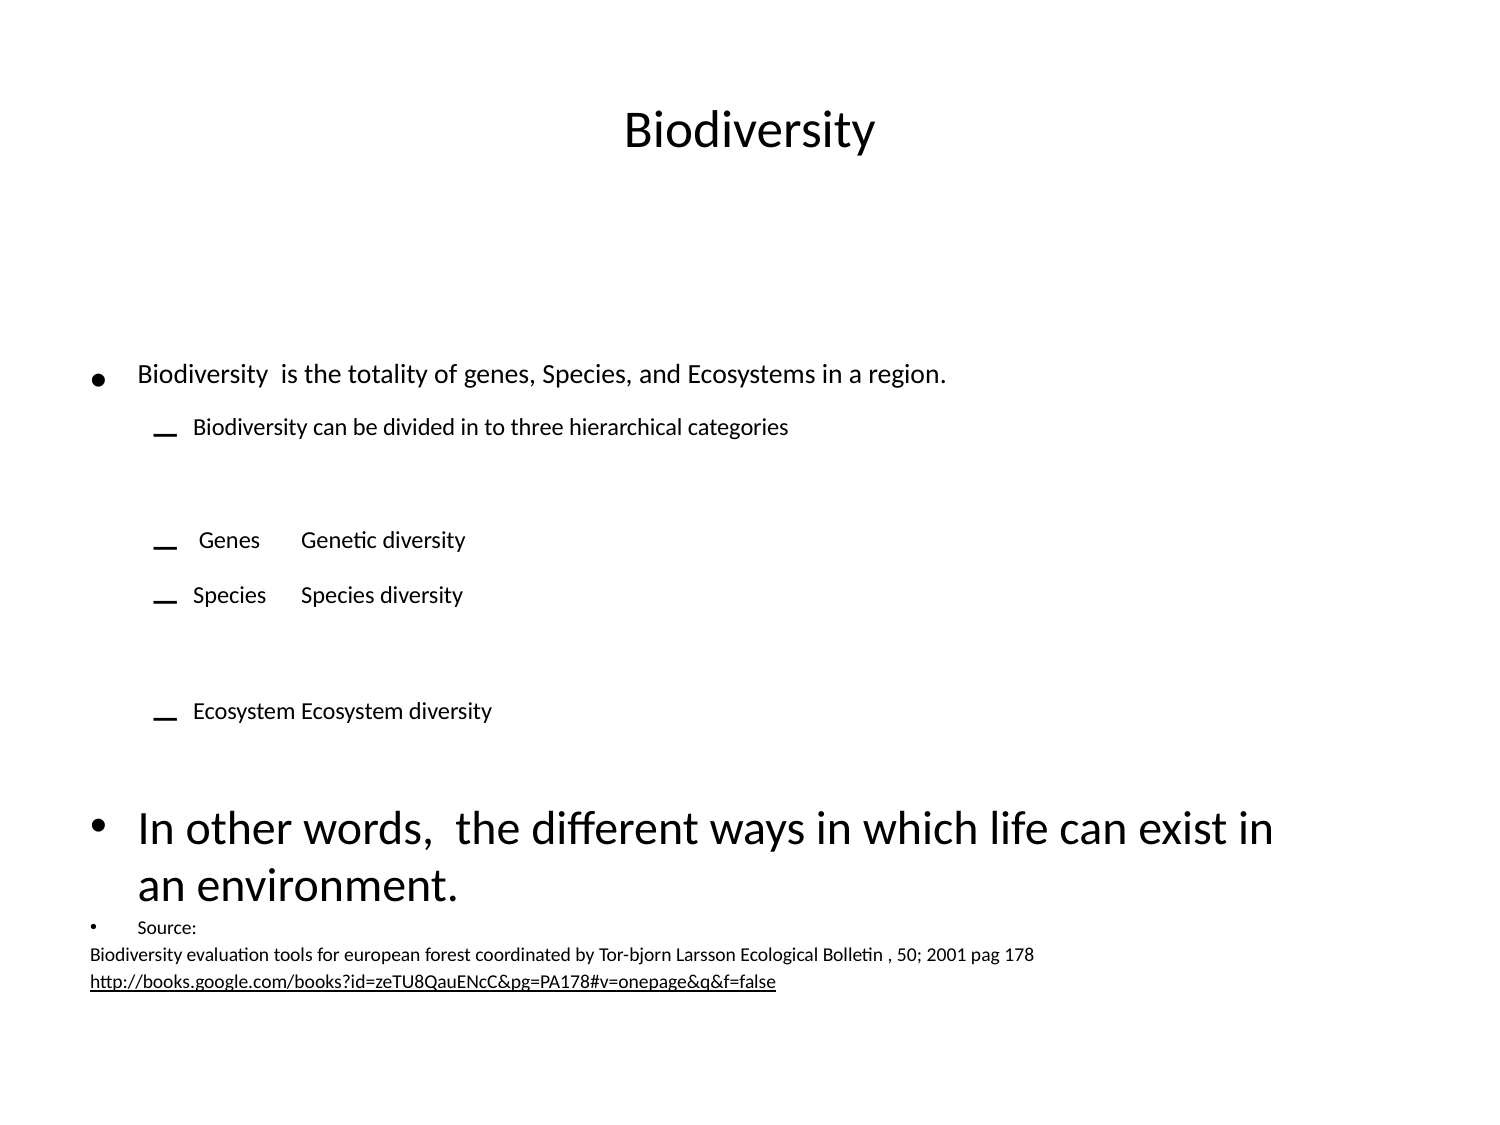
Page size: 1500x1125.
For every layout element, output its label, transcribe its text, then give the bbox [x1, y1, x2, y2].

title Biodiversity [75, 45, 1425, 233]
list Biodiversity is the totality of genes, Species, and Ecosystems in a region. Biodiversity can be divided in to three hierarchical categories Genes Genetic diversity Species Species diversity Ecosystem Ecosystem diversity In other words, the different ways in which life can exist in an environment. Source: Biodiversity evaluation tools for european forest coordinated by Tor-bjorn Larsson Ecological Bolletin , 50; 2001 pag 178 http://books.google.com/books?id=zeTU8QauENcC&pg=PA178#v=onepage&q&f=false [75, 281, 1325, 1005]
